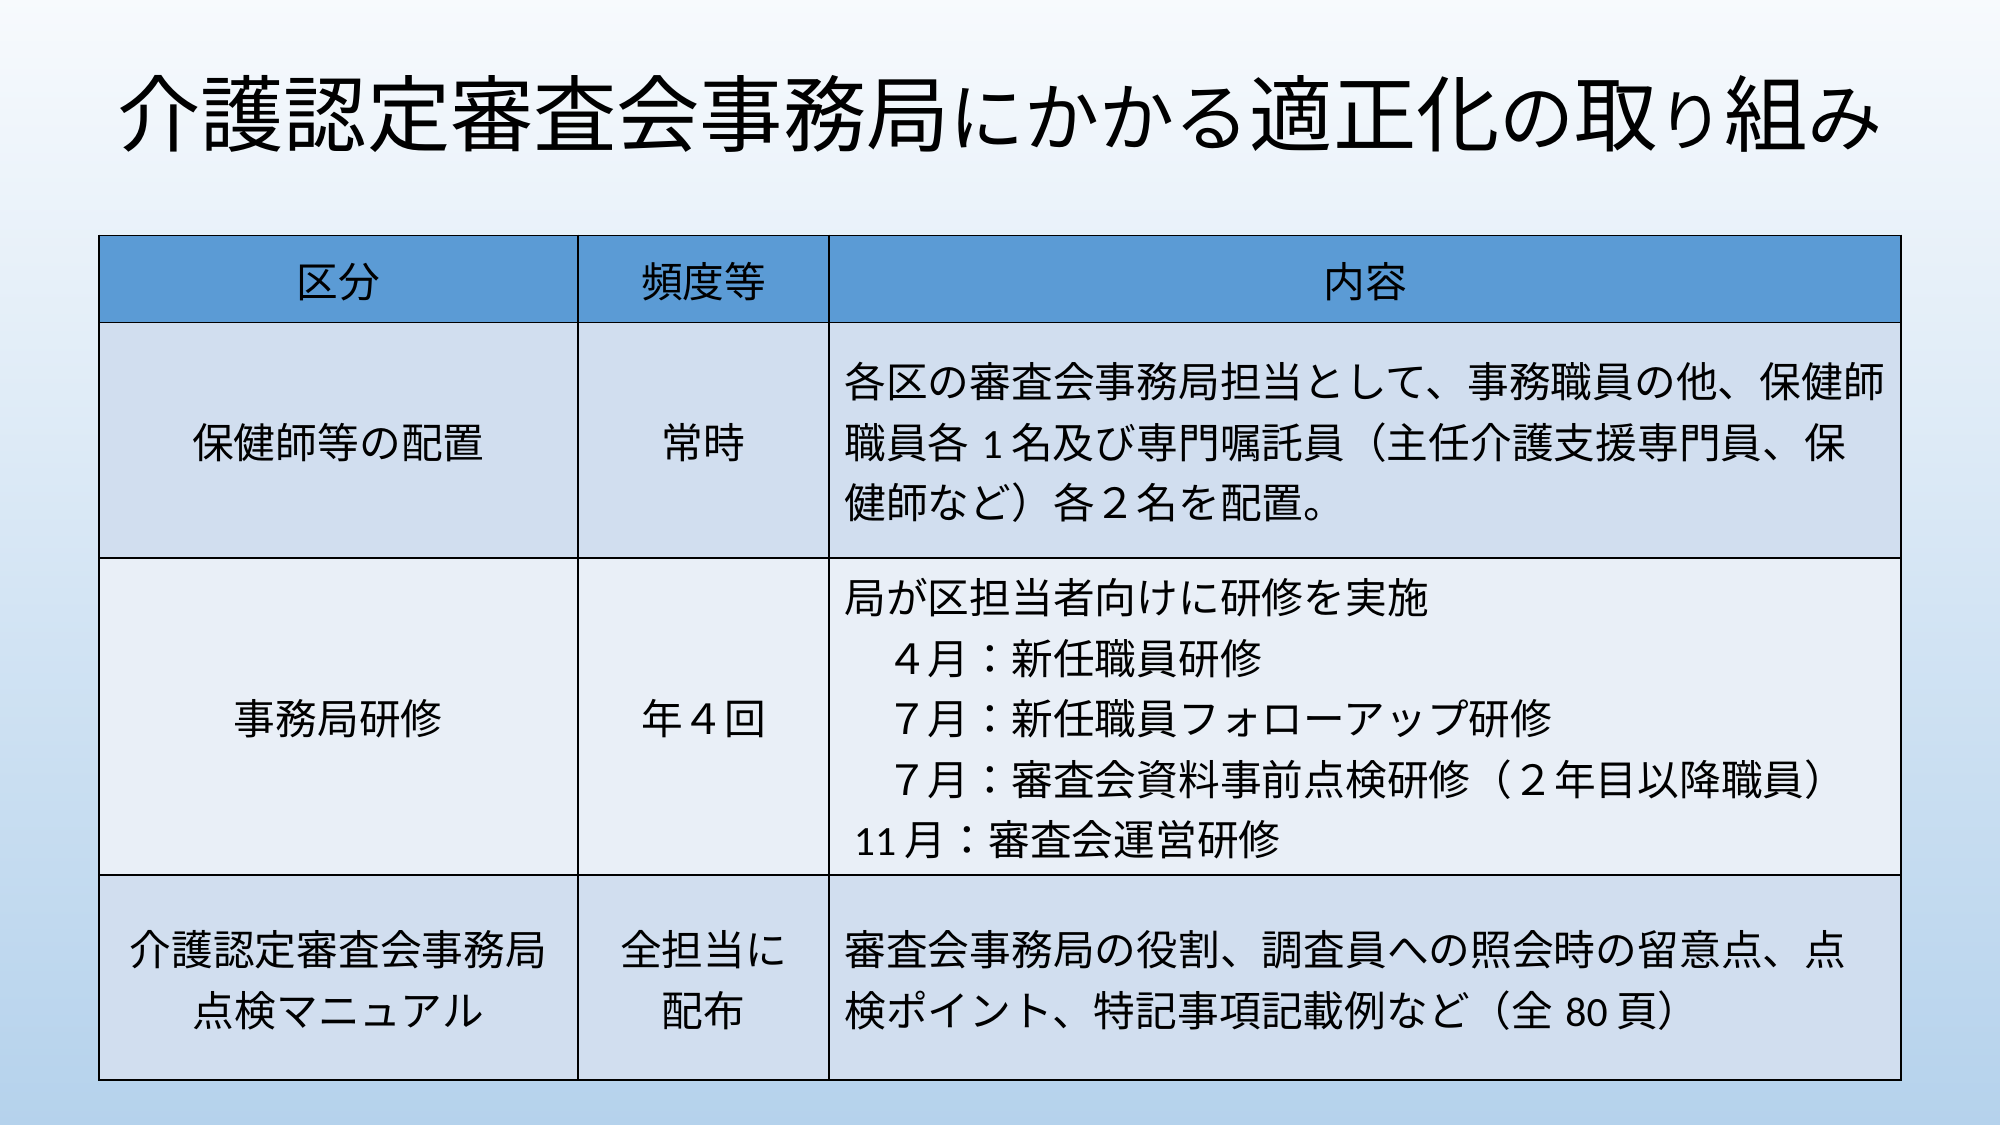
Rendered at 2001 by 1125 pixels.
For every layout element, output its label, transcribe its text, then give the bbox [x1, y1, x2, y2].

table_cell 保健師等の配置 [100, 323, 577, 557]
table_cell 審査会事務局の役割、調査員への照会時の留意点、点検ポイント、特記事項記載例など（全80頁） [830, 876, 1900, 1079]
table_cell 全担当に 配布 [579, 876, 828, 1079]
table_cell 各区の審査会事務局担当として、事務職員の他、保健師職員各1名及び専門嘱託員（主任介護支援専門員、保健師など）各２名を配置。 [830, 323, 1900, 557]
title 介護認定審査会事務局にかかる適正化の取り組み [98, 19, 1902, 218]
table_cell 年４回 [579, 559, 828, 874]
table_cell 常時 [579, 323, 828, 557]
table_header 頻度等 [579, 236, 828, 322]
table_cell 事務局研修 [100, 559, 577, 874]
table_cell 局が区担当者向けに研修を実施 ４月：新任職員研修 ７月：新任職員フォローアップ研修 ７月：審査会資料事前点検研修（２年目以降職員） 11月：審査会運営研修 [830, 559, 1900, 874]
table_header 内容 [830, 236, 1900, 322]
table_cell 介護認定審査会事務局点検マニュアル [100, 876, 577, 1079]
table_header 区分 [100, 236, 577, 322]
